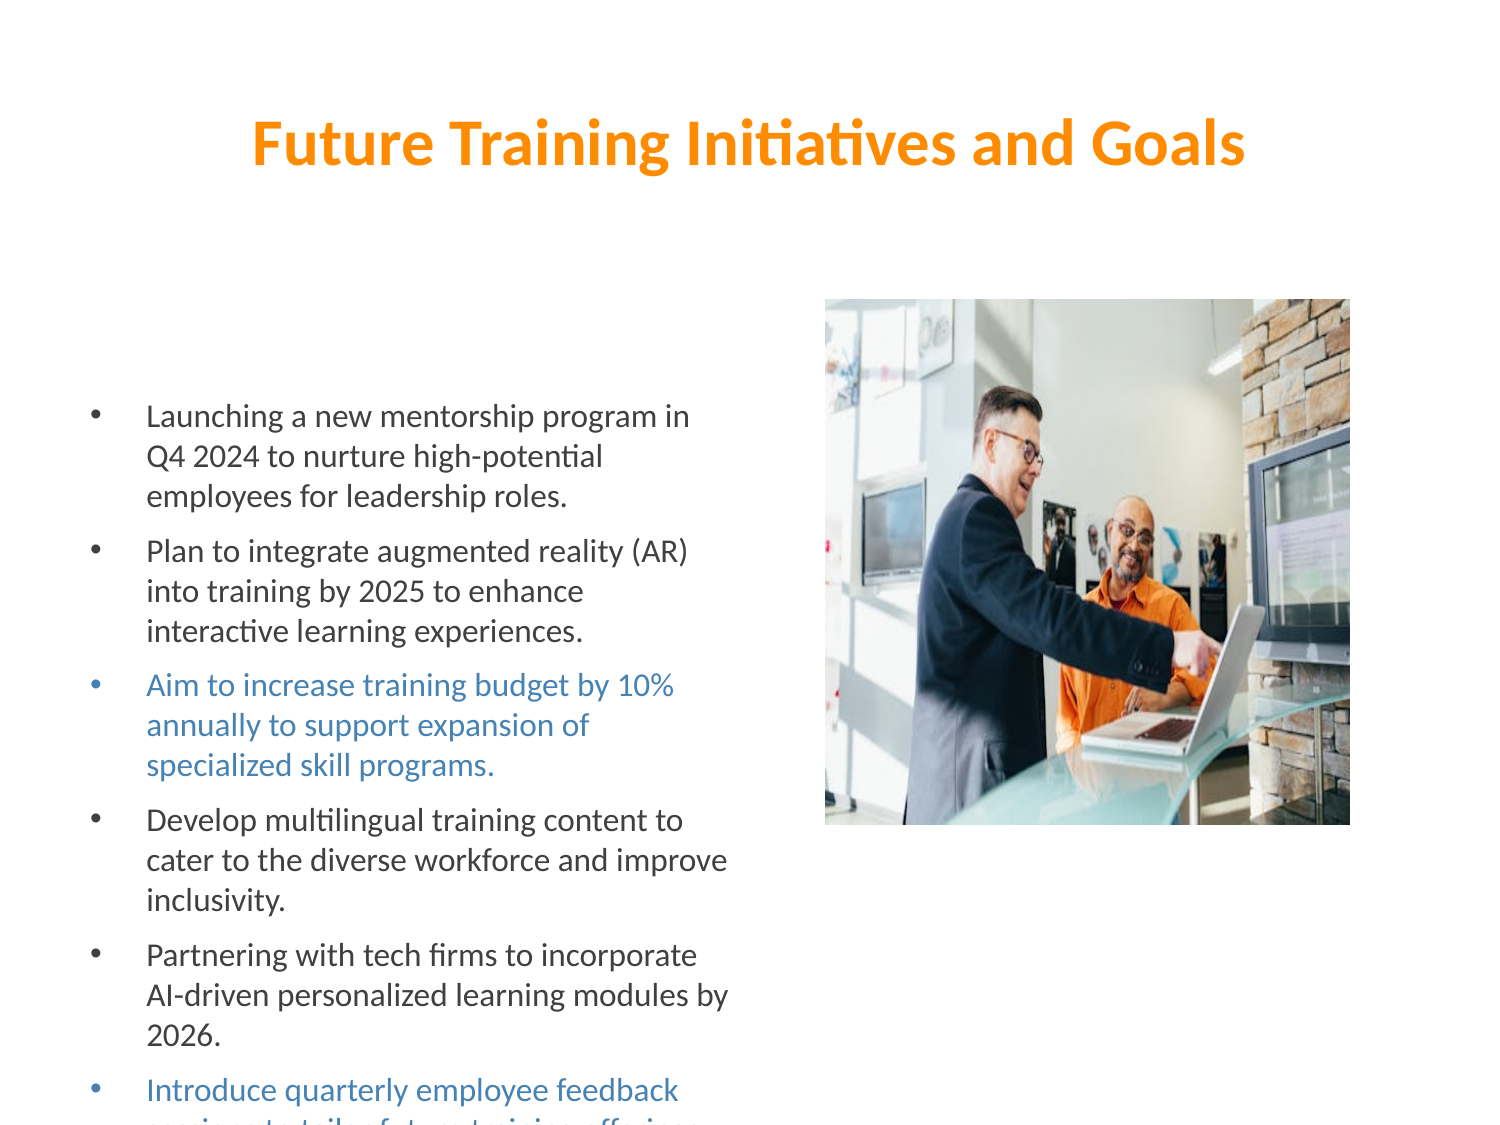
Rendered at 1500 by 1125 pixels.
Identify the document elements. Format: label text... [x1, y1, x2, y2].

title Future Training Initiatives and Goals [75, 45, 1425, 233]
picture [824, 299, 1351, 826]
list Launching a new mentorship program in Q4 2024 to nurture high-potential employees for leadership roles. Plan to integrate augmented reality (AR) into training by 2025 to enhance interactive learning experiences. Aim to increase training budget by 10% annually to support expansion of specialized skill programs. Develop multilingual training content to cater to the diverse workforce and improve inclusivity. Partnering with tech firms to incorporate AI-driven personalized learning modules by 2026. Introduce quarterly employee feedback sessions to tailor future training offerings to employee needs. Set a goal to achieve 90% employee participation in training programs by the end of 2024. [75, 299, 750, 900]
